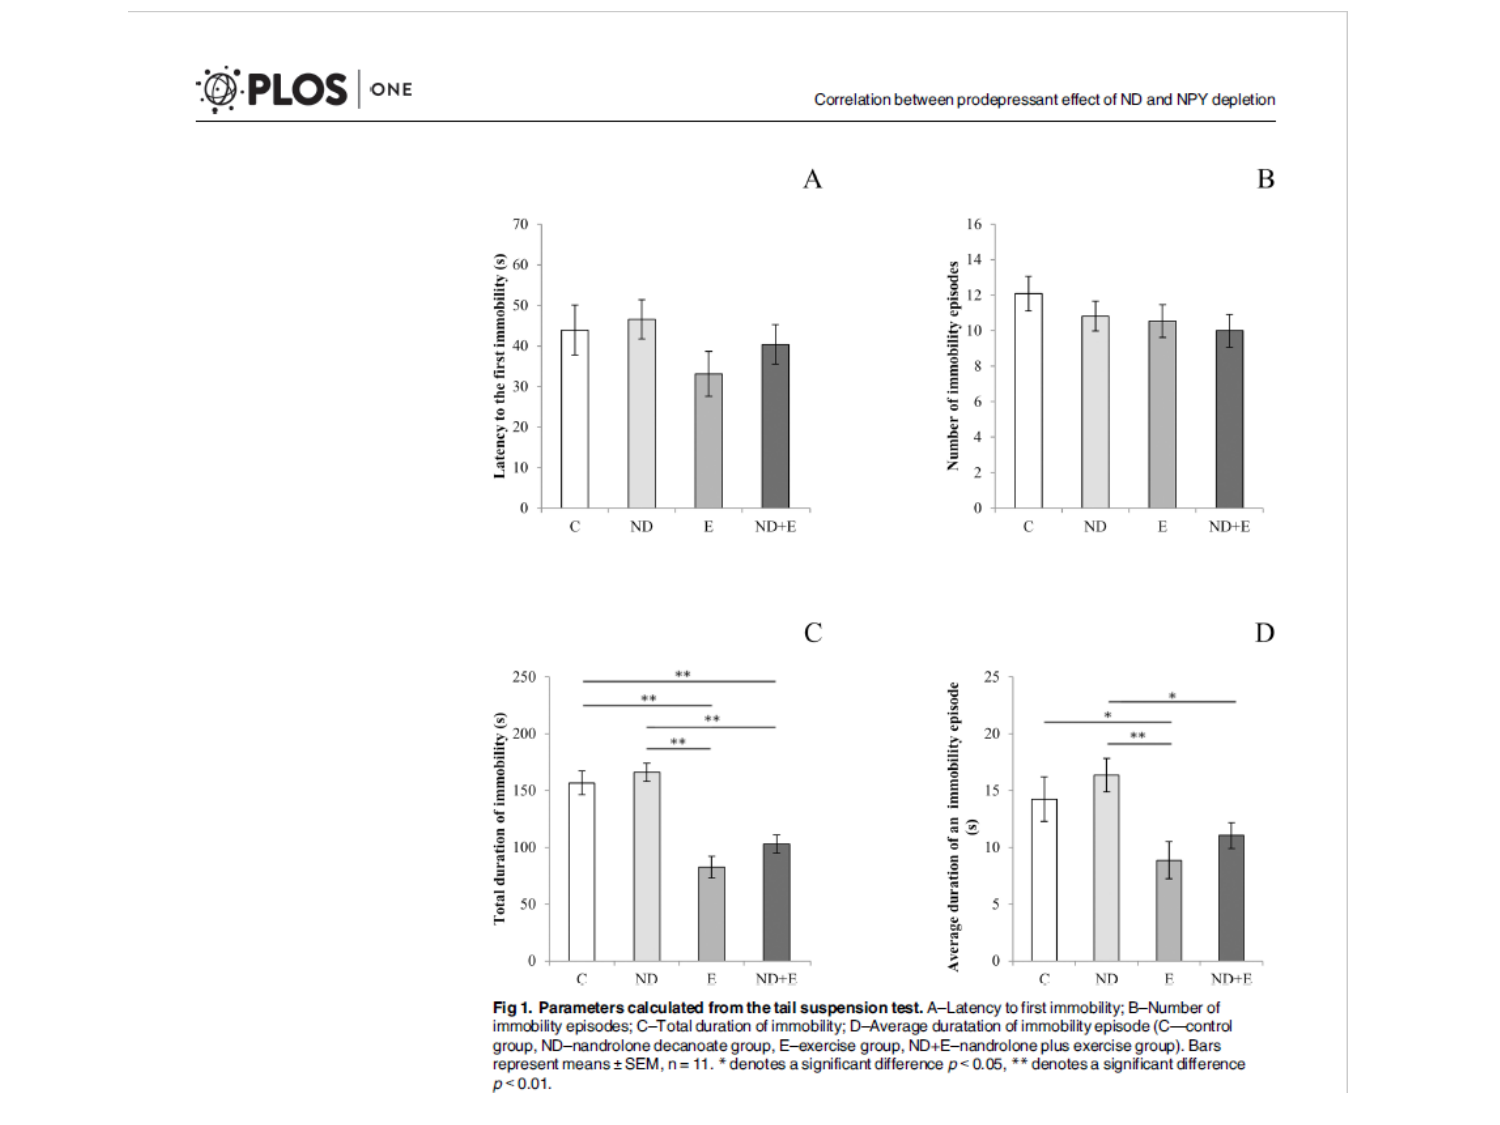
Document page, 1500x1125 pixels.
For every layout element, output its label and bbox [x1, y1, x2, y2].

picture [128, 11, 1348, 1094]
